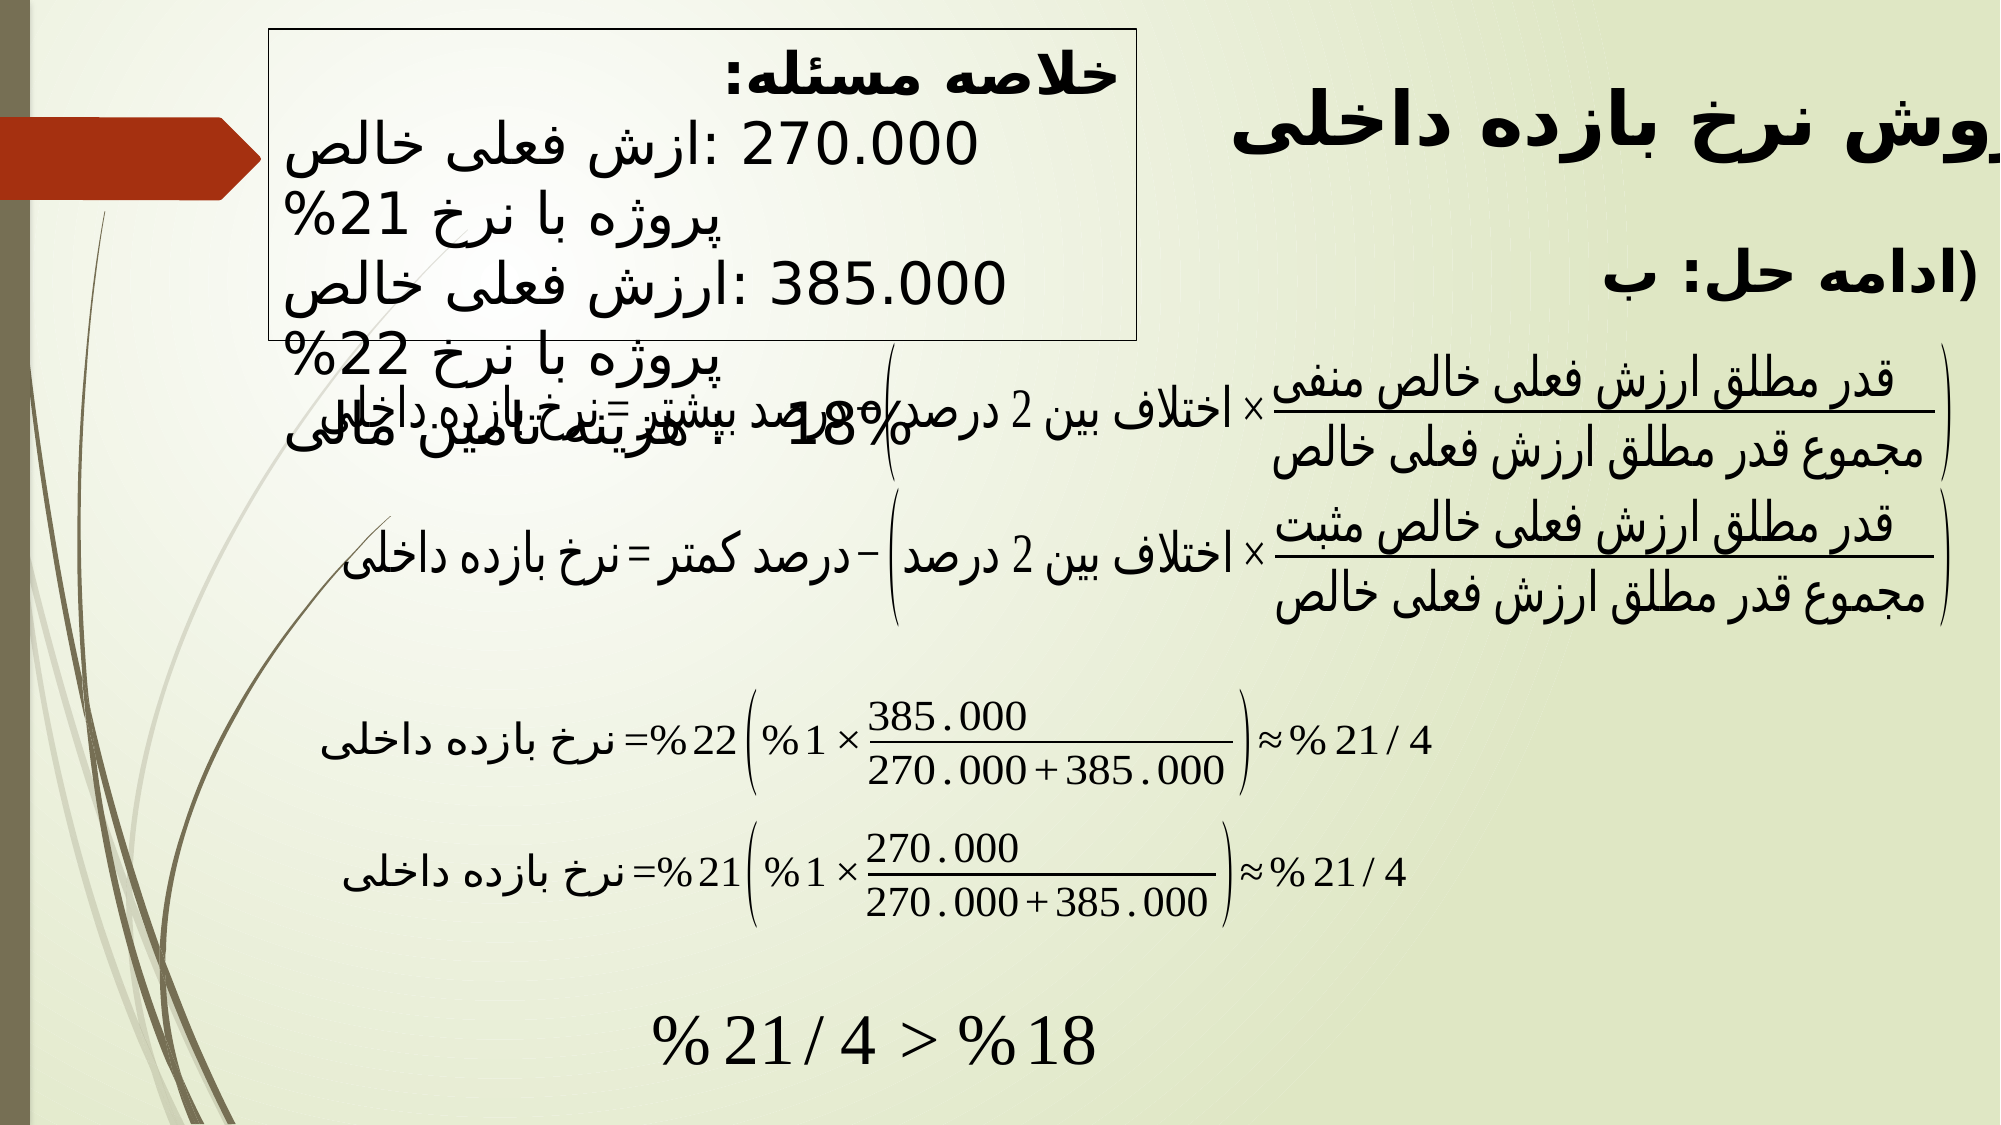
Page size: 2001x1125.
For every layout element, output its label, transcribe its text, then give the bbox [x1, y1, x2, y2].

text_box روش نرخ بازده داخلی [1214, 63, 2000, 168]
text_box ادامه حل: ب) [1586, 227, 2000, 312]
text_box خلاصه مسئله: 270.000 :ازش فعلی خالص پروژه با نرخ 21% 385.000 :ارزش فعلی خالص پروژه با نرخ 22% 18% : هزینه تامین مالی [268, 29, 1137, 341]
